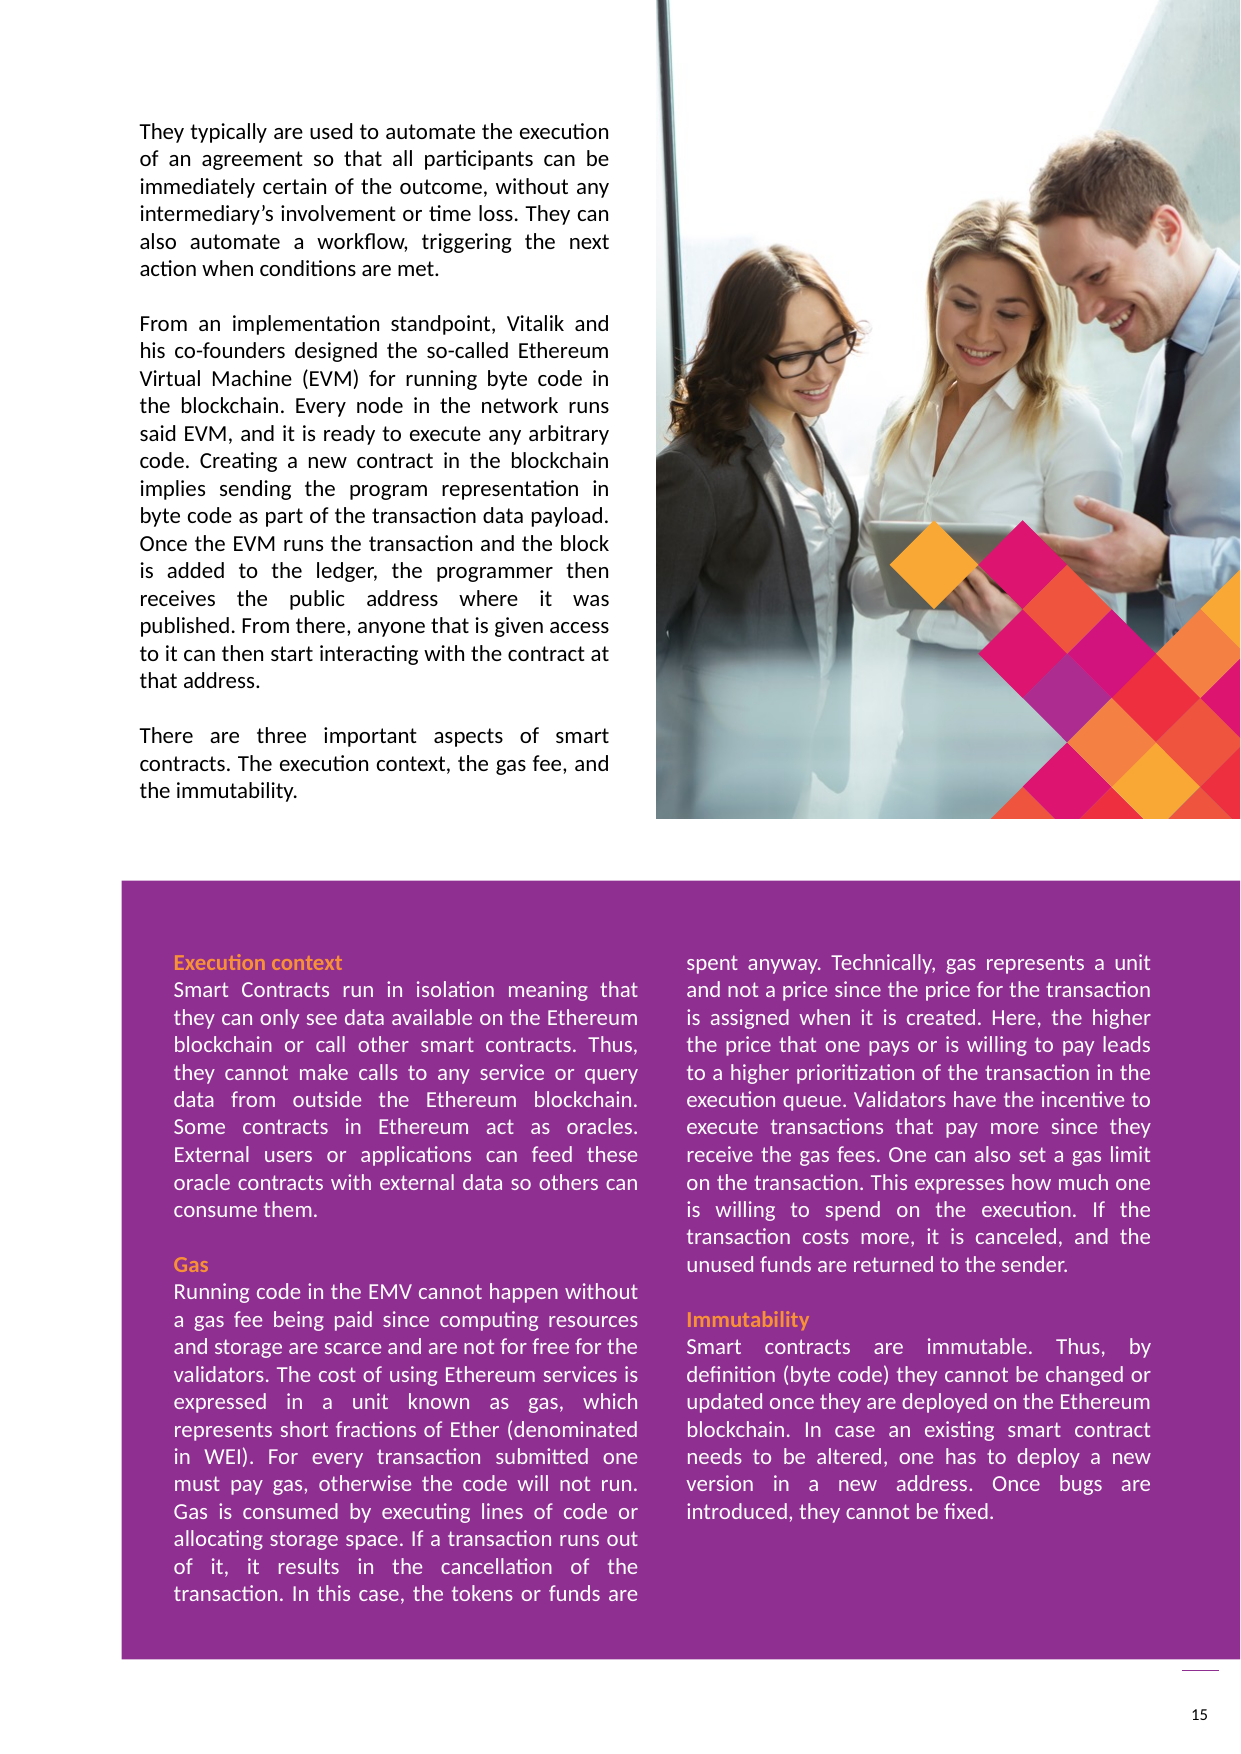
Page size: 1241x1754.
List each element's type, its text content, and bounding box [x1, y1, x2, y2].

text_box They typically are used to automate the execution of an agreement so that all participants can be immediately certain of the outcome, without any intermediary’s involvement or time loss. They can also automate a workflow, triggering the next action when conditions are met. From an implementation standpoint, Vitalik and his co-founders designed the so-called Ethereum Virtual Machine (EVM) for running byte code in the blockchain. Every node in the network runs said EVM, and it is ready to execute any arbitrary code. Creating a new contract in the blockchain implies sending the program representation in byte code as part of the transaction data payload. Once the EVM runs the transaction and the block is added to the ledger, the programmer then receives the public address where it was published. From there, anyone that is given access to it can then start interacting with the contract at that address. There are three important aspects of smart contracts. The execution context, the gas fee, and the immutability. [124, 109, 626, 819]
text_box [902, 520, 1241, 842]
picture [656, 0, 1241, 819]
slide_number 15 [1170, 1692, 1229, 1736]
text_box Execution context Smart Contracts run in isolation meaning that they can only see data available on the Ethereum blockchain or call other smart contracts. Thus, they cannot make calls to any service or query data from outside the Ethereum blockchain. Some contracts in Ethereum act as oracles. External users or applications can feed these oracle contracts with external data so others can consume them. Gas Running code in the EMV cannot happen without a gas fee being paid since computing resources and storage are scarce and are not for free for the validators. The cost of using Ethereum services is expressed in a unit known as gas, which represents short fractions of Ether (denominated in WEI). For every transaction submitted one must pay gas, otherwise the code will not run. Gas is consumed by executing lines of code or allocating storage space. If a transaction runs out of it, it results in the cancellation of the transaction. In this case, the tokens or funds are spent anyway. Technically, gas represents a unit and not a price since the price for the transaction is assigned when it is created. Here, the higher the price that one pays or is willing to pay leads to a higher prioritization of the transaction in the execution queue. Validators have the incentive to execute transactions that pay more since they receive the gas fees. One can also set a gas limit on the transaction. This expresses how much one is willing to spend on the execution. If the transaction costs more, it is canceled, and the unused funds are returned to the sender. Immutability Smart contracts are immutable. Thus, by definition (byte code) they cannot be changed or updated once they are deployed on the Ethereum blockchain. In case an existing smart contract needs to be altered, one has to deploy a new version in a new address. Once bugs are introduced, they cannot be fixed. [158, 939, 1167, 1627]
text_box [121, 880, 1241, 1660]
